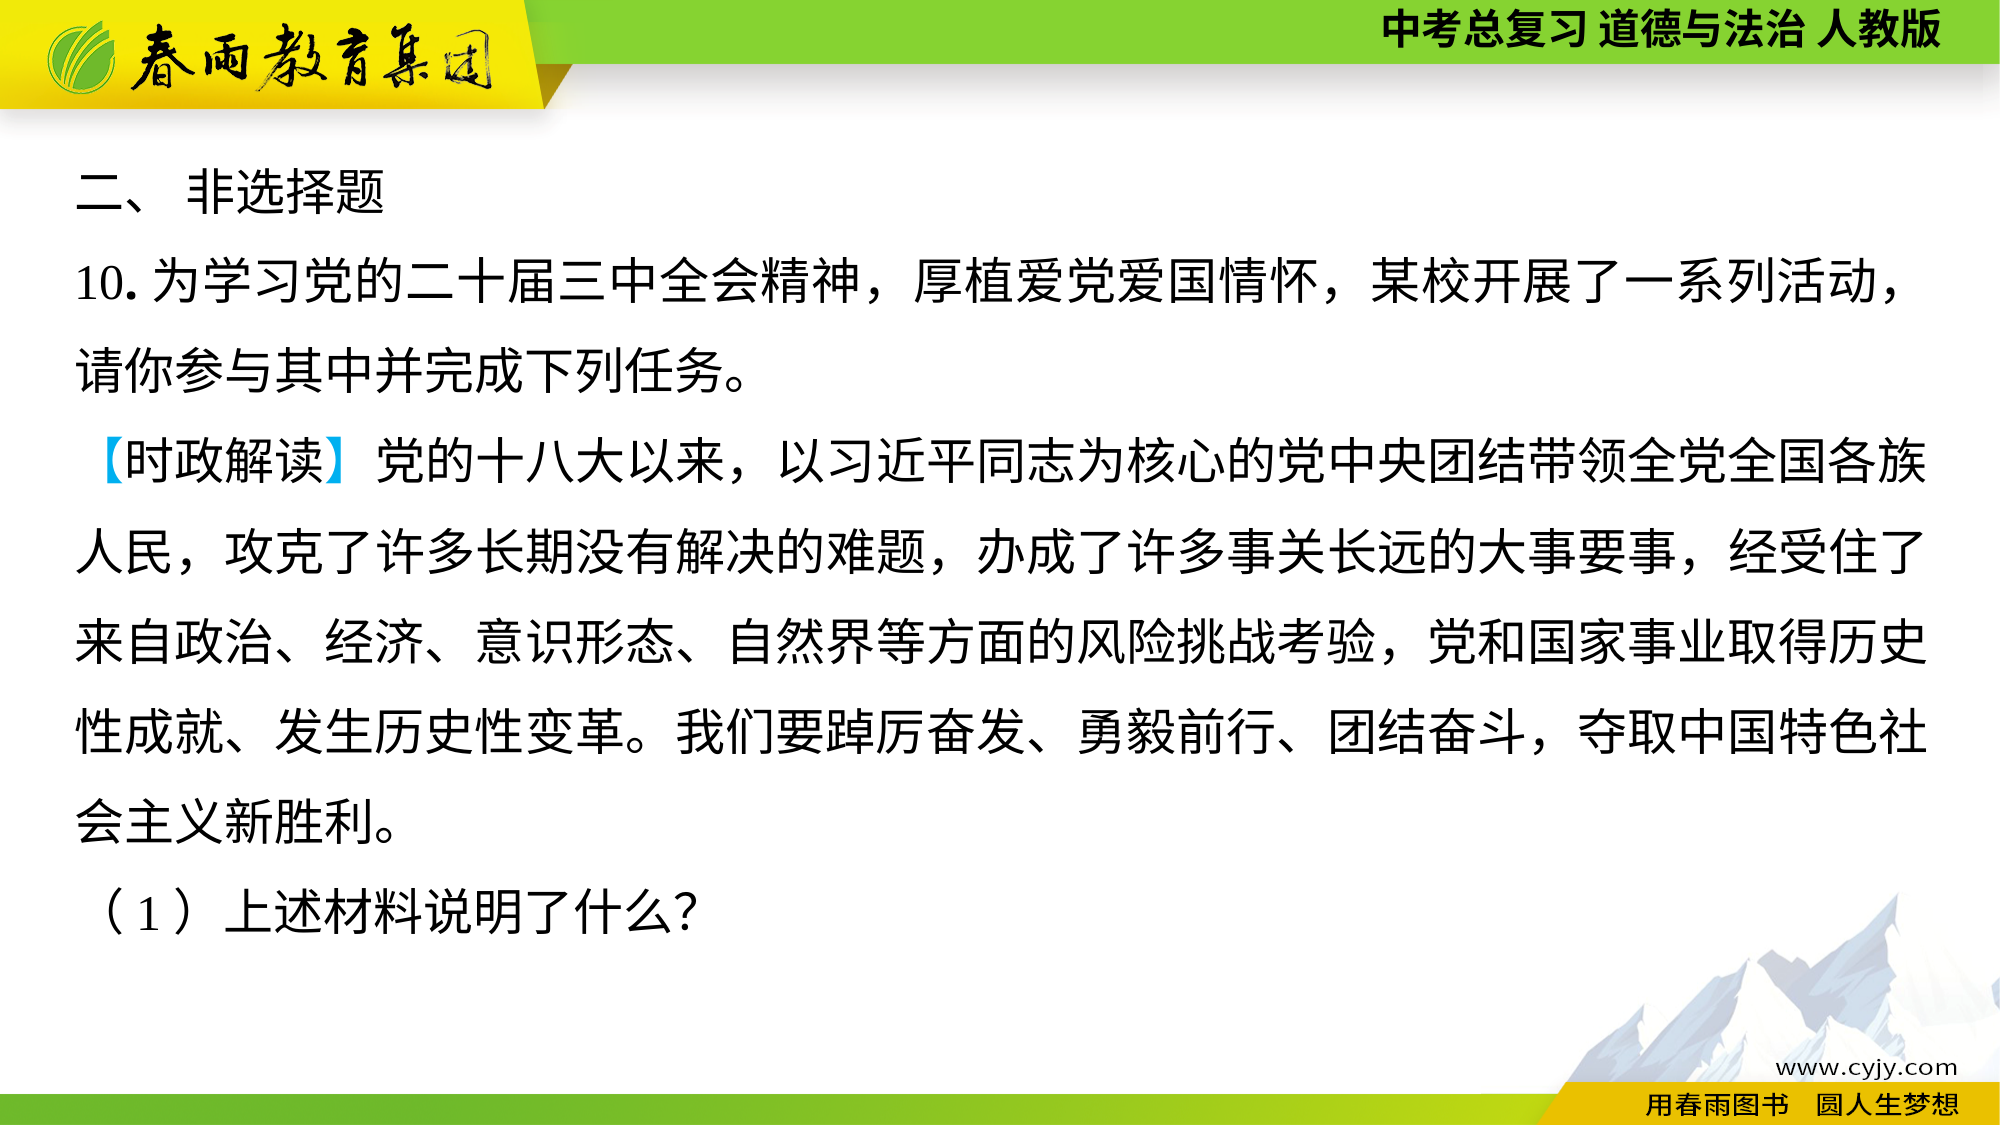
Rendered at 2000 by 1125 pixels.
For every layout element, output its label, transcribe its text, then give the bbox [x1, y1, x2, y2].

picture [0, 0, 2000, 1125]
list 二、 非选择题 10.为学习党的二十届三中全会精神，厚植爱党爱国情怀，某校开展了一系列活动，请你参与其中并完成下列任务。 【时政解读】党的十八大以来，以习近平同志为核心的党中央团结带领全党全国各族人民，攻克了许多长期没有解决的难题，办成了许多事关长远的大事要事，经受住了来自政治、经济、意识形态、自然界等方面的风险挑战考验，党和国家事业取得历史性成就、发生历史性变革。我们要踔厉奋发、勇毅前行、团结奋斗，夺取中国特色社会主义新胜利。 （1）上述材料说明了什么？ [59, 122, 1944, 944]
